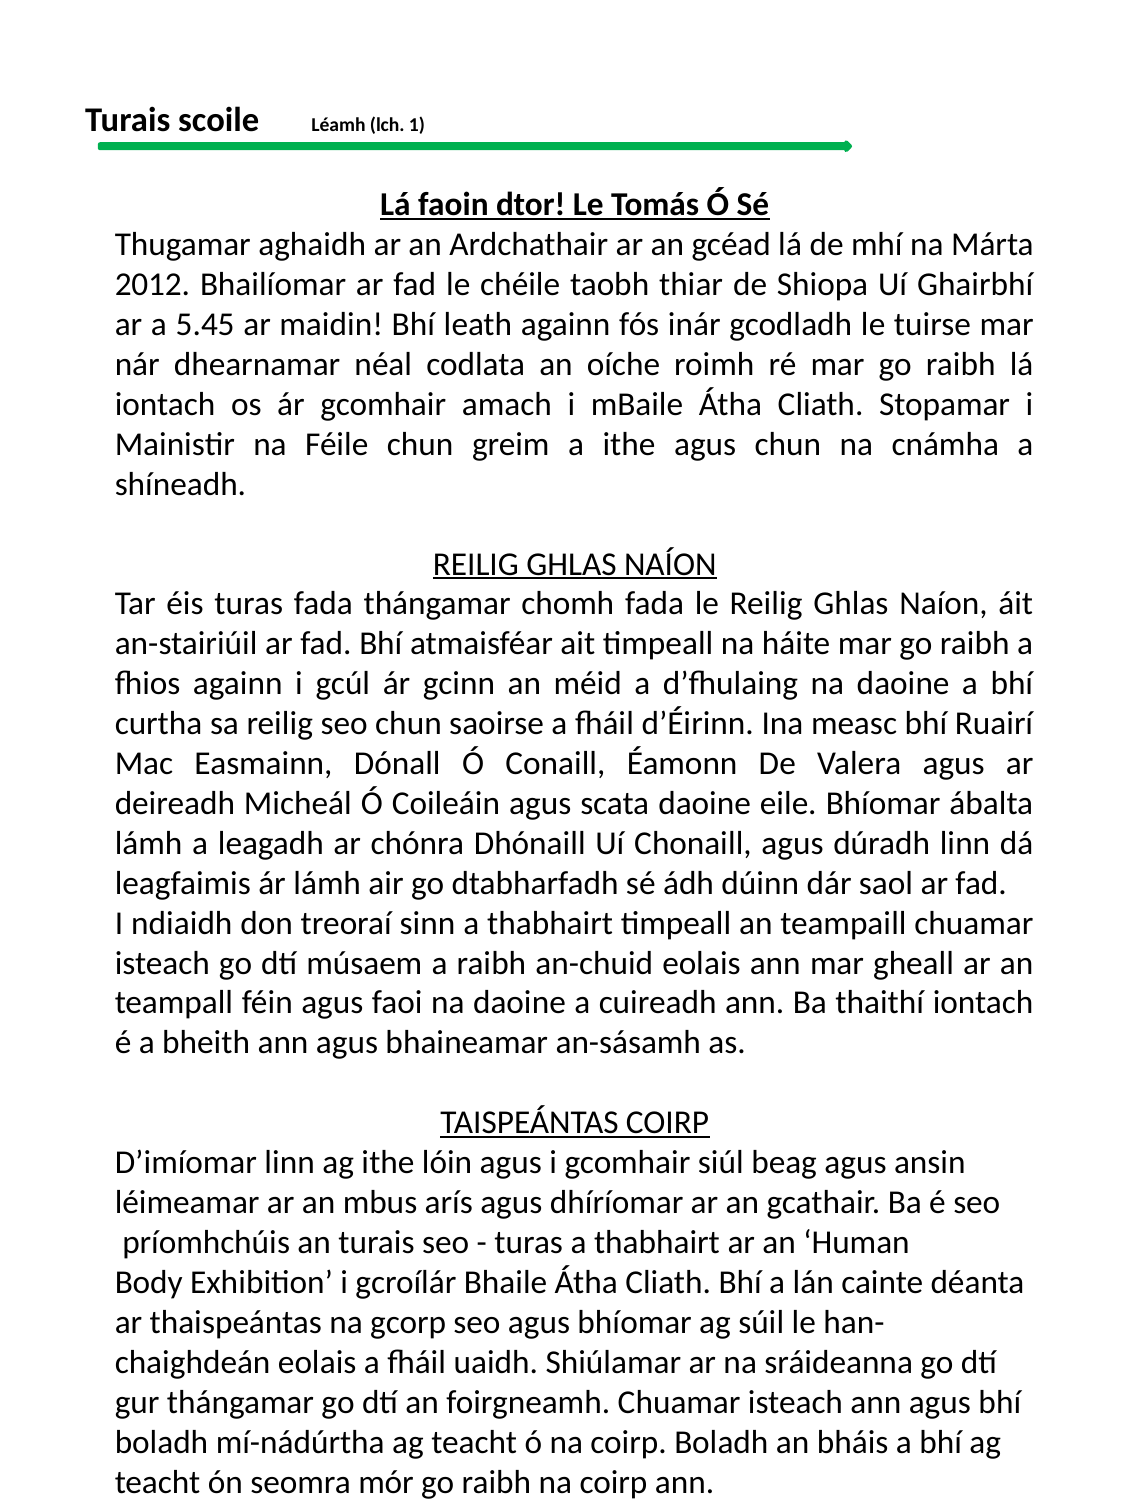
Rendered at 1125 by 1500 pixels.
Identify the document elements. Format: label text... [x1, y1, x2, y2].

text_box [97, 140, 853, 152]
text_box Turais scoile Léamh (lch. 1) [62, 37, 1075, 163]
text_box Lá faoin dtor! Le Tomás Ó Sé Thugamar aghaidh ar an Ardchathair ar an gcéad lá de mhí na Márta 2012. Bhailíomar ar fad le chéile taobh thiar de Shiopa Uí Ghairbhí ar a 5.45 ar maidin! Bhí leath againn fós inár gcodladh le tuirse mar nár dhearnamar néal codlata an oíche roimh ré mar go raibh lá iontach os ár gcomhair amach i mBaile Átha Cliath. Stopamar i Mainistir na Féile chun greim a ithe agus chun na cnámha a shíneadh. REILIG GHLAS NAÍON Tar éis turas fada thángamar chomh fada le Reilig Ghlas Naíon, áit an-stairiúil ar fad. Bhí atmaisféar ait timpeall na háite mar go raibh a fhios againn i gcúl ár gcinn an méid a d’fhulaing na daoine a bhí curtha sa reilig seo chun saoirse a fháil d’Éirinn. Ina measc bhí Ruairí Mac Easmainn, Dónall Ó Conaill, Éamonn De Valera agus ar deireadh Micheál Ó Coileáin agus scata daoine eile. Bhíomar ábalta lámh a leagadh ar chónra Dhónaill Uí Chonaill, agus dúradh linn dá leagfaimis ár lámh air go dtabharfadh sé ádh dúinn dár saol ar fad. I ndiaidh don treoraí sinn a thabhairt timpeall an teampaill chuamar isteach go dtí músaem a raibh an-chuid eolais ann mar gheall ar an teampall féin agus faoi na daoine a cuireadh ann. Ba thaithí iontach é a bheith ann agus bhaineamar an-sásamh as. TAISPEÁNTAS COIRP D’imíomar linn ag ithe lóin agus i gcomhair siúl beag agus ansin léimeamar ar an mbus arís agus dhíríomar ar an gcathair. Ba é seo príomhchúis an turais seo - turas a thabhairt ar an ‘Human Body Exhibition’ i gcroílár Bhaile Átha Cliath. Bhí a lán cainte déanta ar thaispeántas na gcorp seo agus bhíomar ag súil le han- chaighdeán eolais a fháil uaidh. Shiúlamar ar na sráideanna go dtí gur thángamar go dtí an foirgneamh. Chuamar isteach ann agus bhí boladh mí-nádúrtha ag teacht ó na coirp. Boladh an bháis a bhí ag teacht ón seomra mór go raibh na coirp ann. [99, 174, 1050, 1500]
